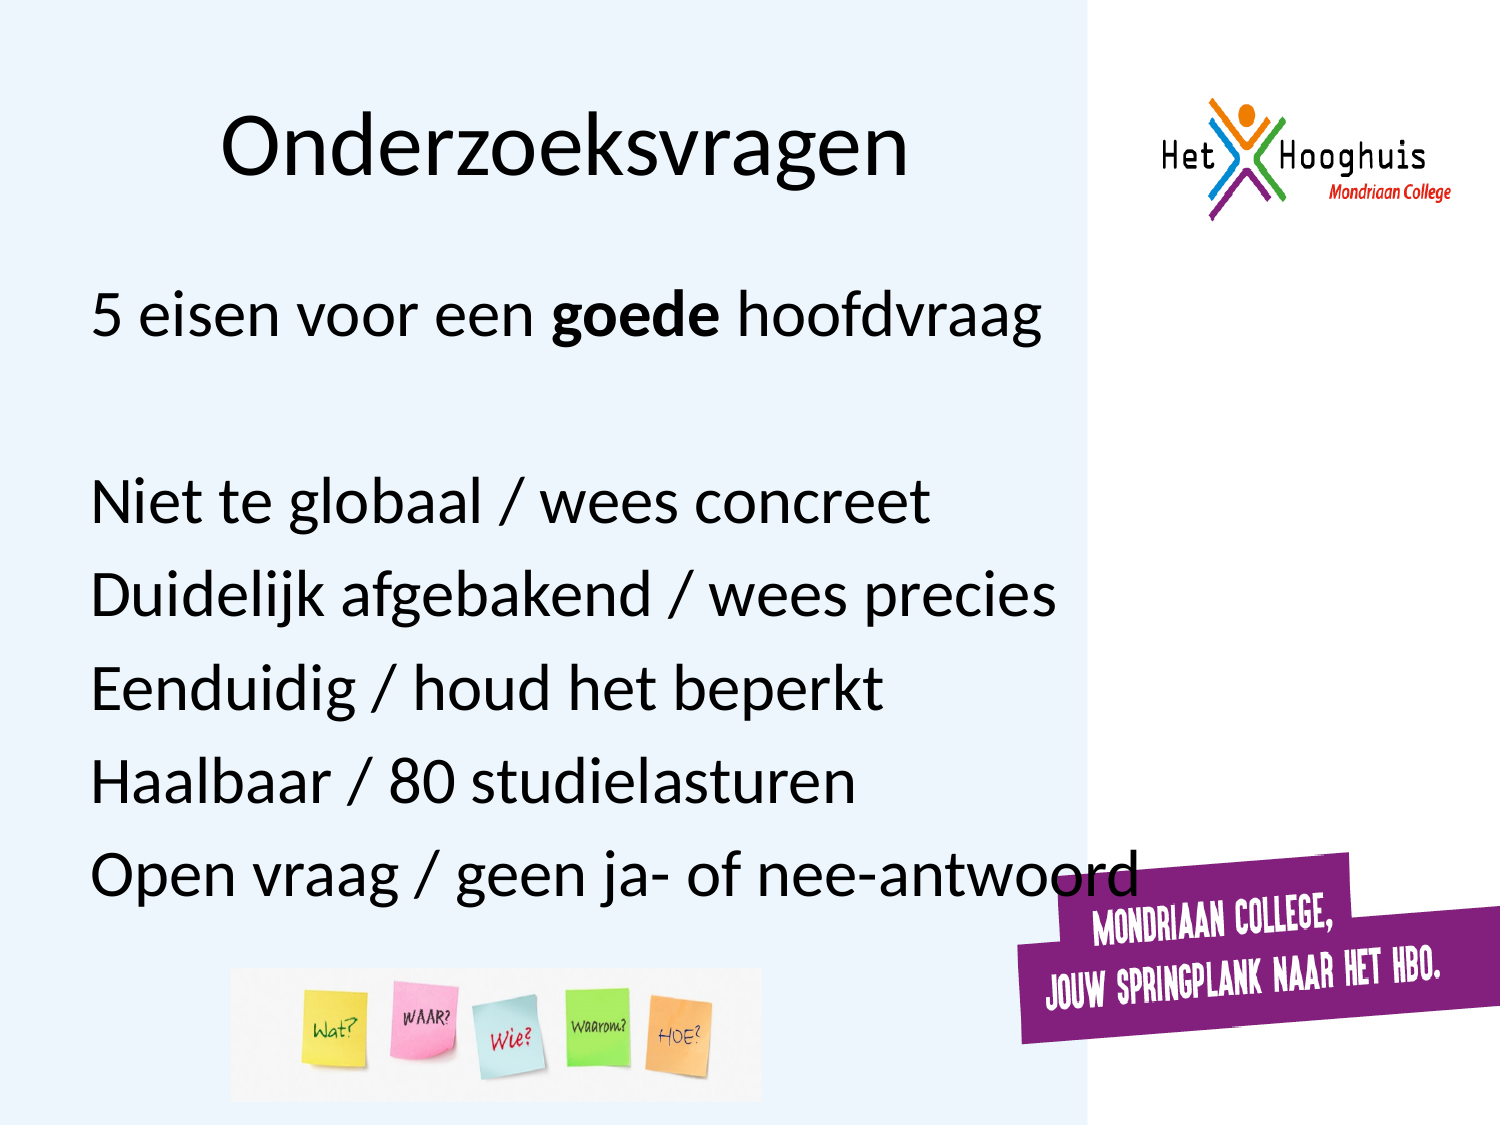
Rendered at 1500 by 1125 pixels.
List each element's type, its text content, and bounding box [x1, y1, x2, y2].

title Onderzoeksvragen [75, 45, 1058, 233]
list 5 eisen voor een goede hoofdvraag Niet te globaal / wees concreet Duidelijk afgebakend / wees precies Eenduidig / houd het beperkt Haalbaar / 80 studielasturen Open vraag / geen ja- of nee-antwoord [75, 262, 1425, 1005]
picture [0, 0, 1500, 1125]
